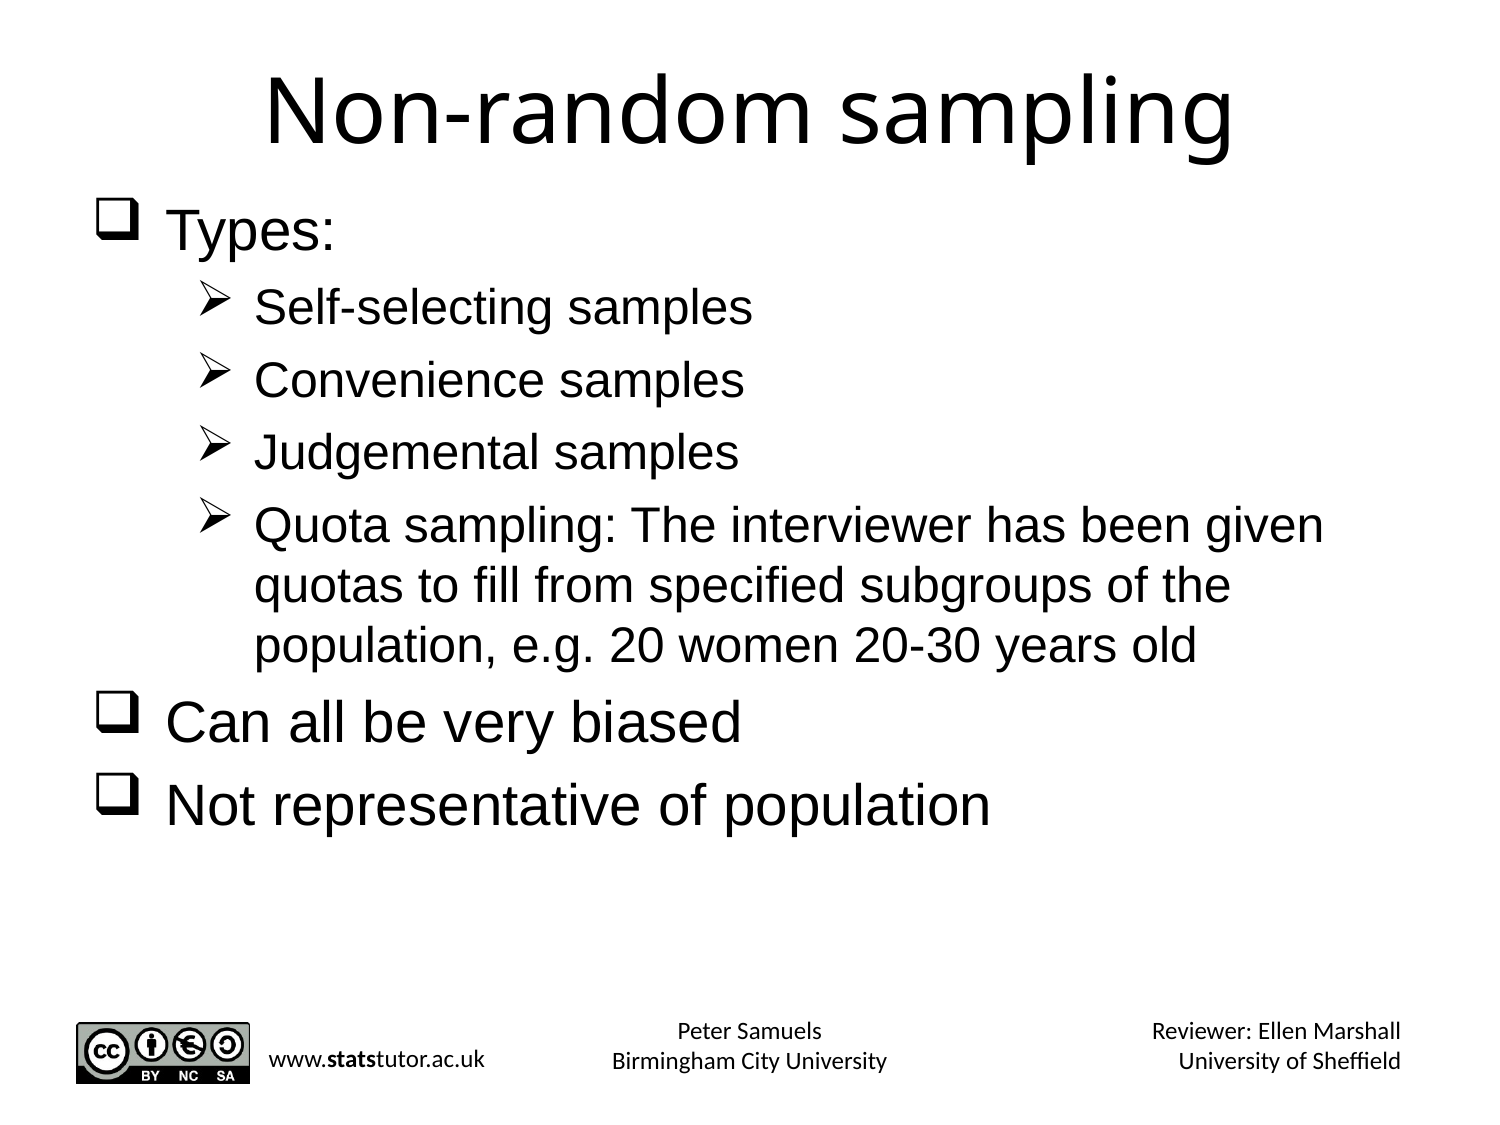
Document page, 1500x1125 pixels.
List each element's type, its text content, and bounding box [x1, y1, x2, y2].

text_box Reviewer: Ellen Marshall University of Sheffield [1038, 1007, 1417, 1083]
text_box Peter Samuels Birmingham City University [549, 1007, 951, 1083]
picture [76, 1022, 251, 1084]
list Types: Self-selecting samples Convenience samples Judgemental samples Quota sampling: The interviewer has been given quotas to fill from specified subgroups of the population, e.g. 20 women 20-30 years old Can all be very biased Not representative of population [76, 184, 1427, 965]
title Non-random sampling [75, 42, 1425, 171]
text_box www.statstutor.ac.uk [254, 1035, 550, 1080]
